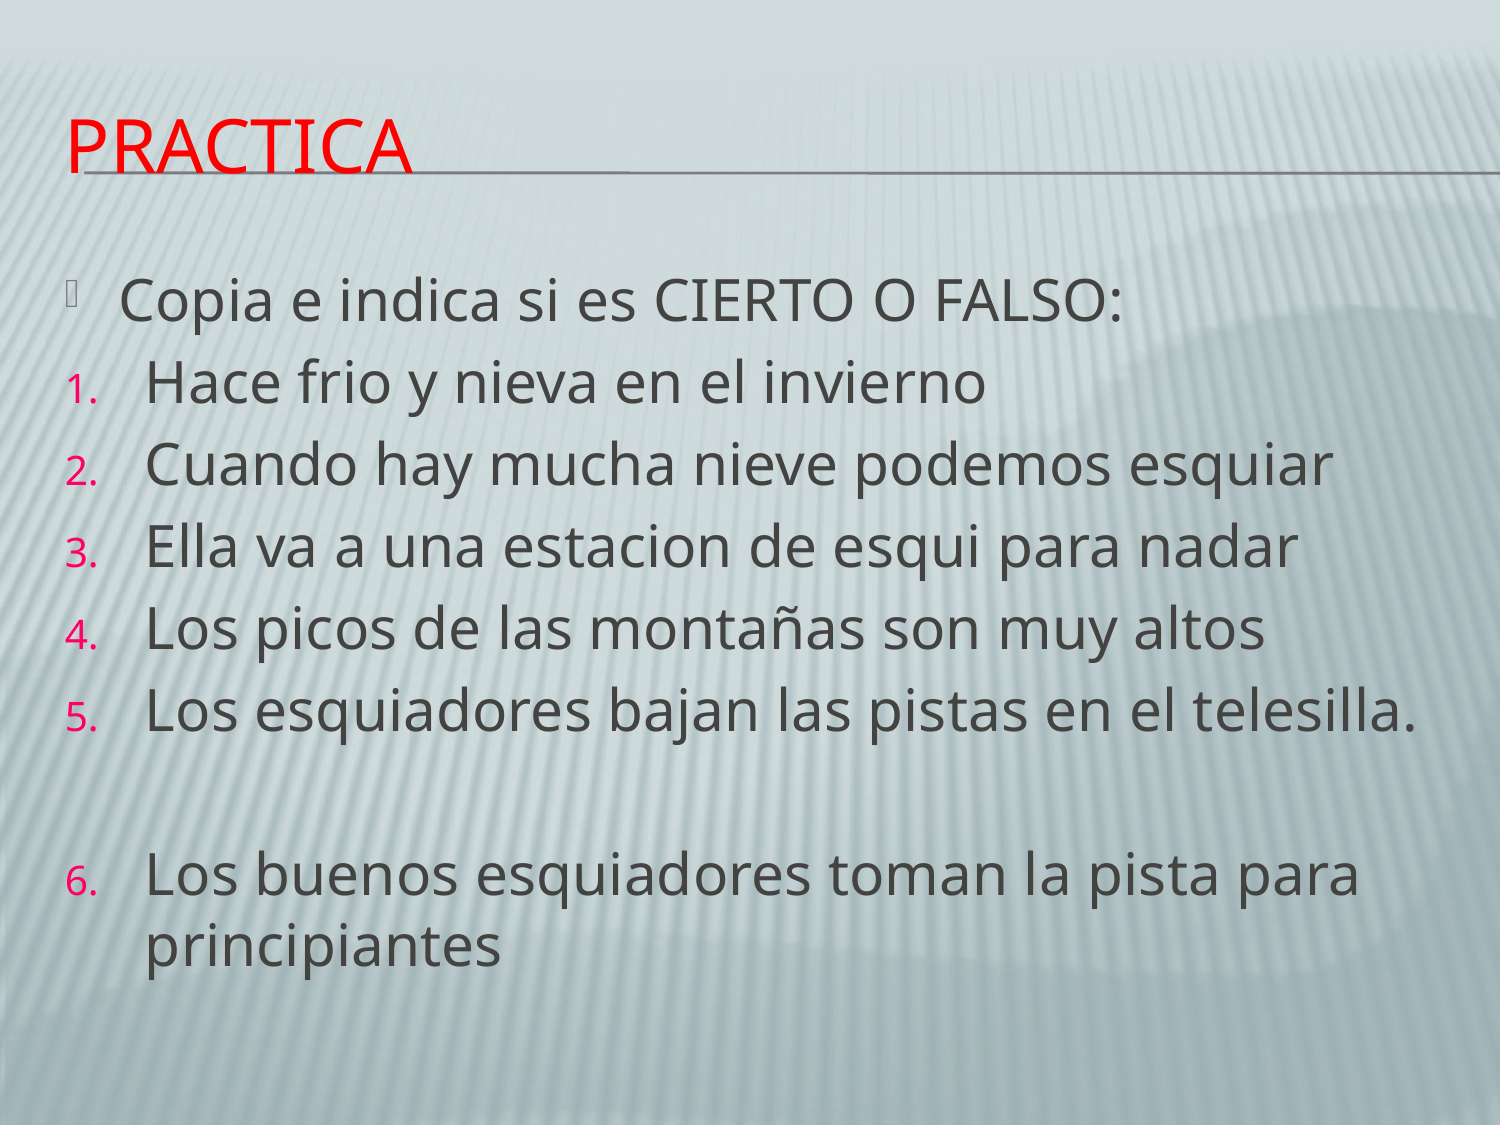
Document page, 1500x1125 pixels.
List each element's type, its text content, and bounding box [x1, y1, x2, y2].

title Practica [50, 75, 1475, 213]
list Copia e indica si es CIERTO O FALSO: Hace frio y nieva en el invierno Cuando hay mucha nieve podemos esquiar Ella va a una estacion de esqui para nadar Los picos de las montañas son muy altos Los esquiadores bajan las pistas en el telesilla. Los buenos esquiadores toman la pista para principiantes [50, 254, 1475, 998]
